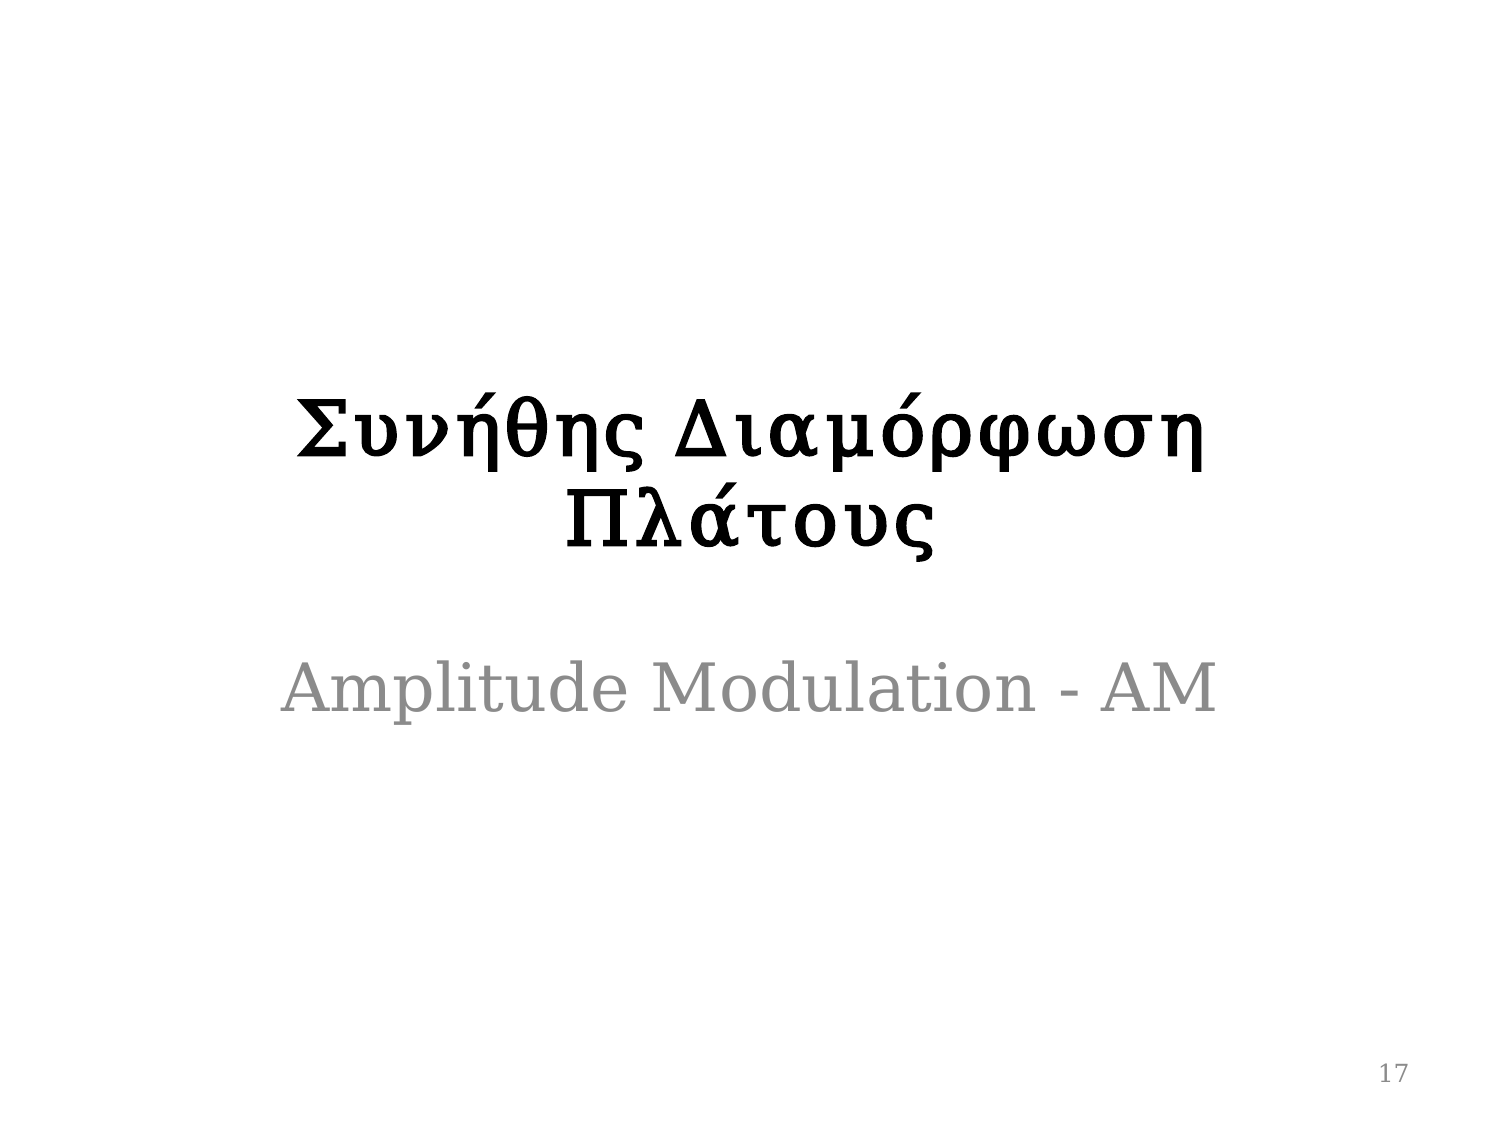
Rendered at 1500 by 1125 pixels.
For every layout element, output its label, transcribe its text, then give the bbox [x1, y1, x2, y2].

subtitle Amplitude Modulation - AM [225, 637, 1275, 925]
slide_number 17 [1074, 1042, 1425, 1103]
title Συνήθης Διαμόρφωση Πλάτους [112, 349, 1388, 591]
